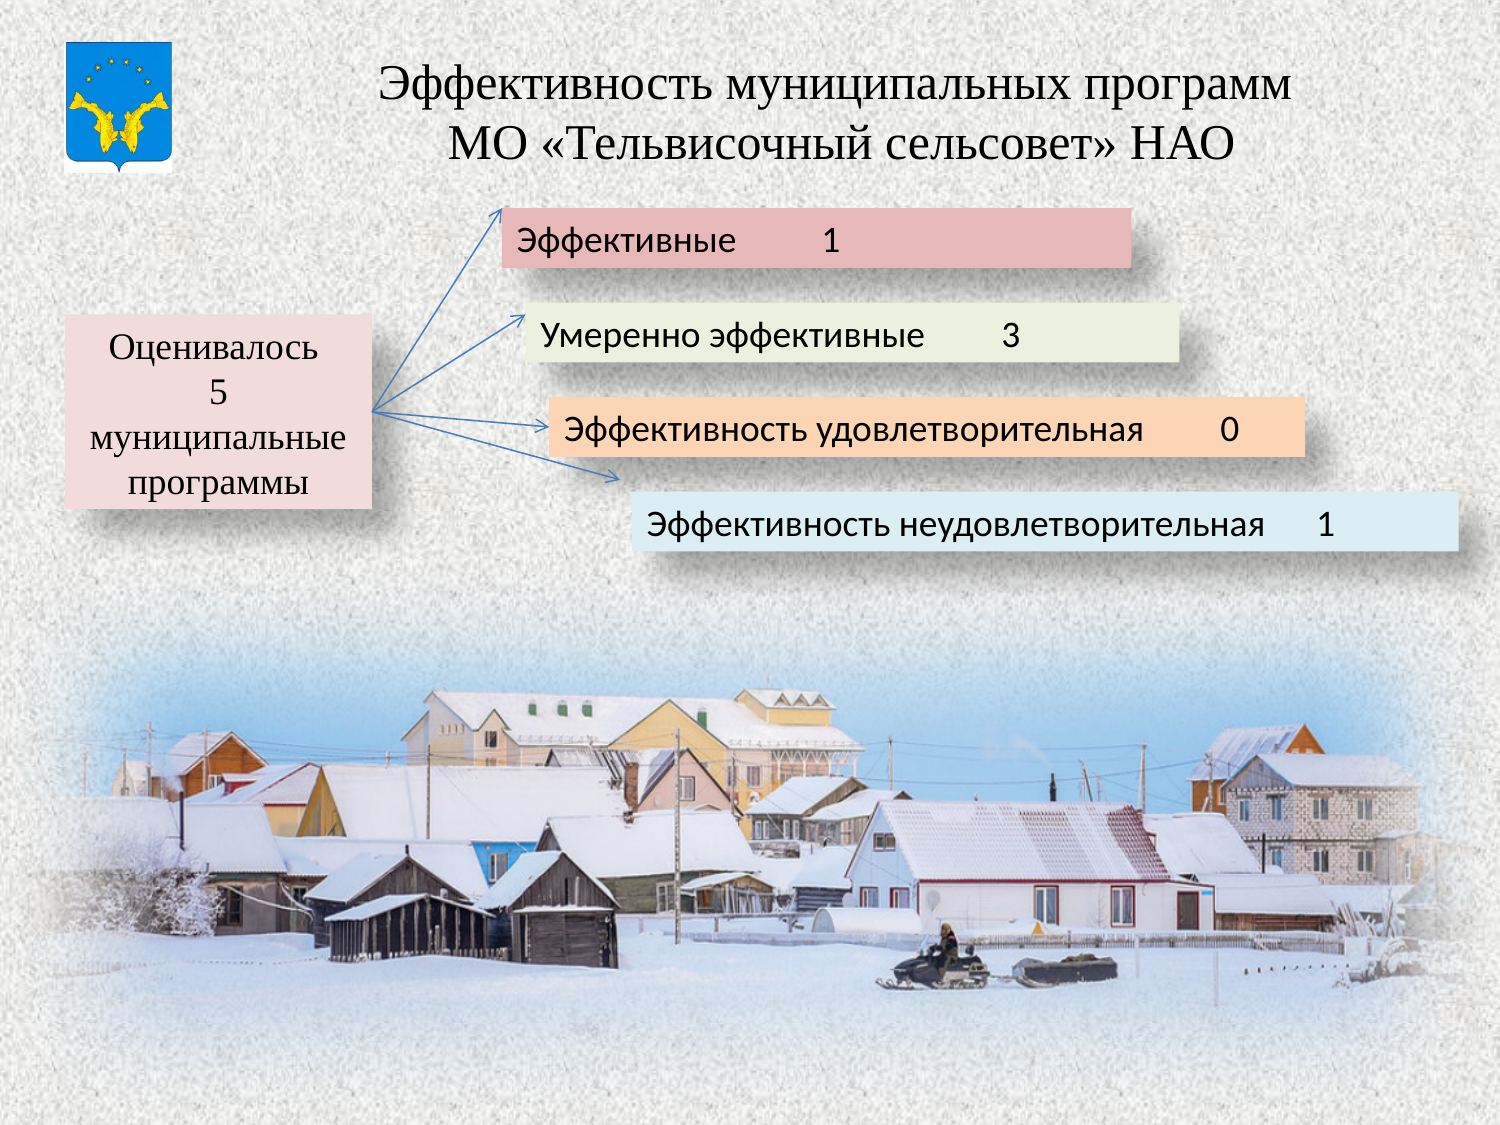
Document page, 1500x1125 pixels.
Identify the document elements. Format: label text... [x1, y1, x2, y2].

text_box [371, 412, 621, 481]
text_box Умеренно эффективные 3 [525, 302, 1180, 363]
text_box Оценивалось 5 муниципальные программы [64, 314, 372, 510]
text_box Эффективные 1 [503, 208, 1132, 268]
text_box Эффективность муниципальных программ МО «Тельвисочный сельсовет» НАО [183, 42, 1500, 178]
text_box Эффективность удовлетворительная 0 [549, 397, 1306, 457]
text_box Эффективность неудовлетворительная 1 [631, 491, 1459, 552]
picture [0, 0, 1500, 1125]
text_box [371, 314, 526, 411]
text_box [371, 207, 503, 313]
